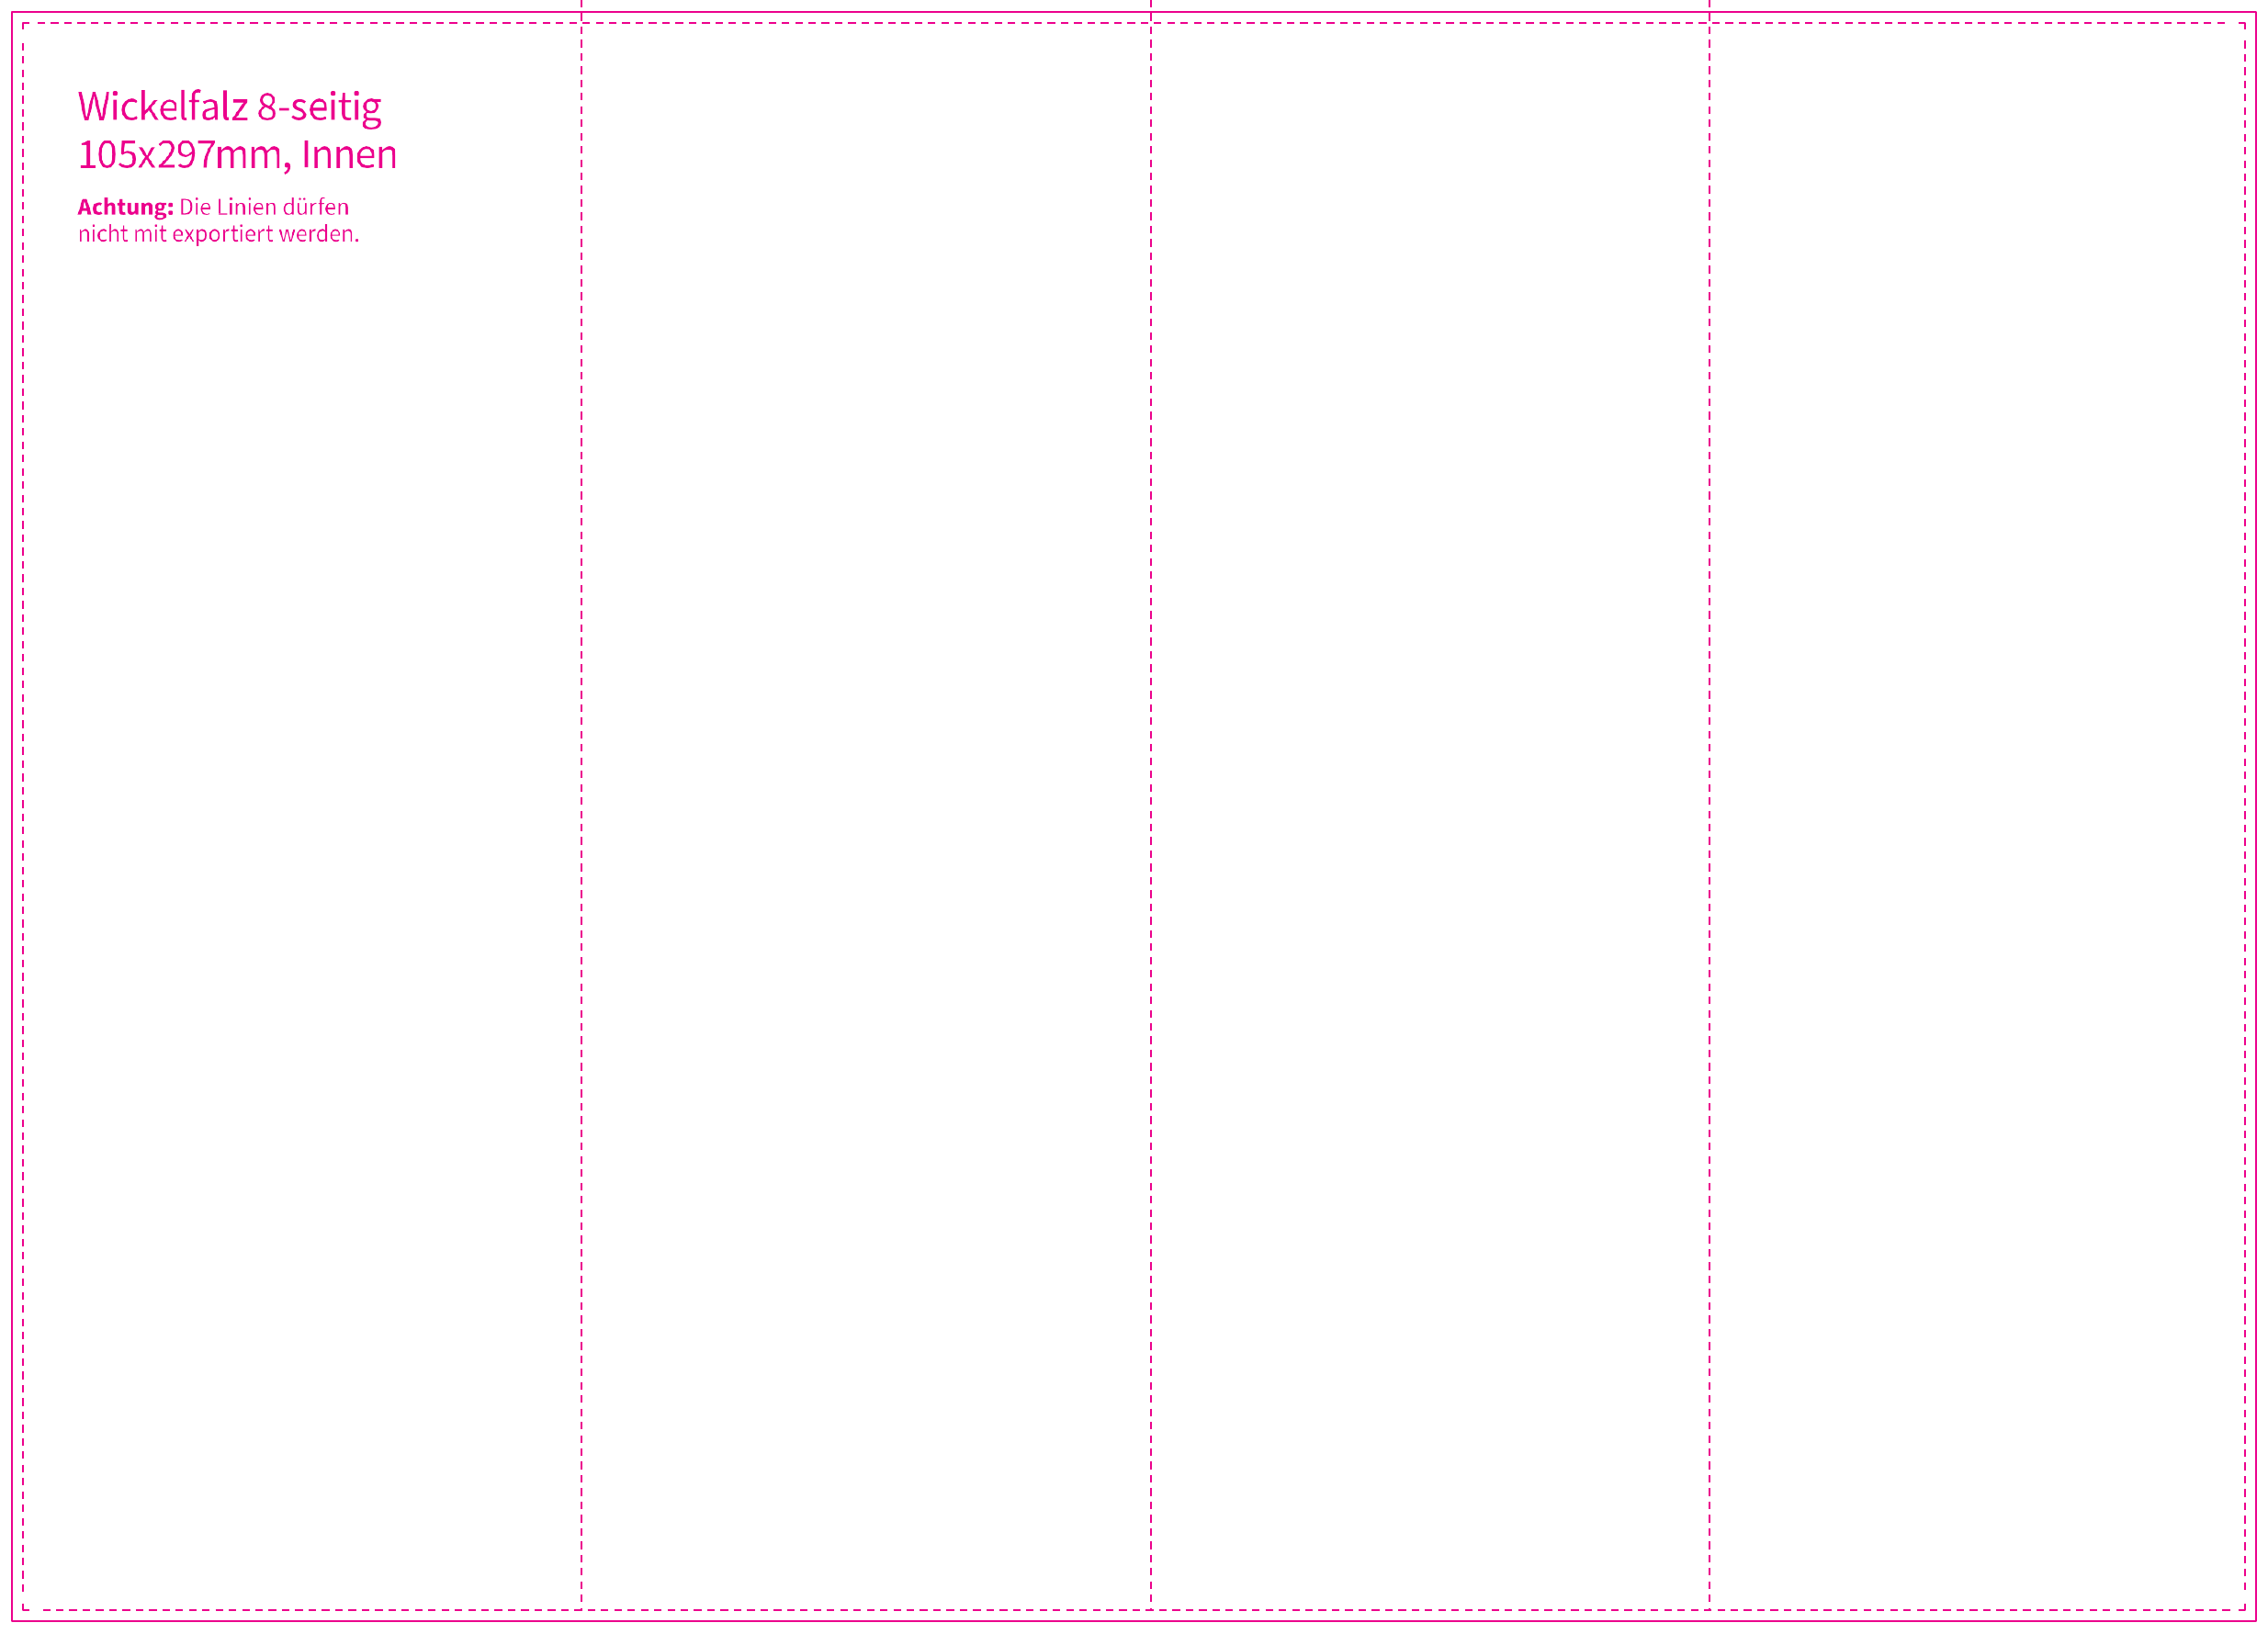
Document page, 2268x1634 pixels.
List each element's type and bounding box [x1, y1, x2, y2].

text_box [218, 146, 291, 175]
text_box [258, 90, 382, 130]
text_box [2238, 22, 2245, 29]
text_box [80, 140, 216, 168]
text_box [304, 140, 396, 169]
text_box [2238, 1603, 2245, 1610]
text_box [22, 1603, 29, 1610]
text_box [77, 197, 358, 246]
text_box [22, 22, 29, 29]
text_box [78, 89, 248, 121]
